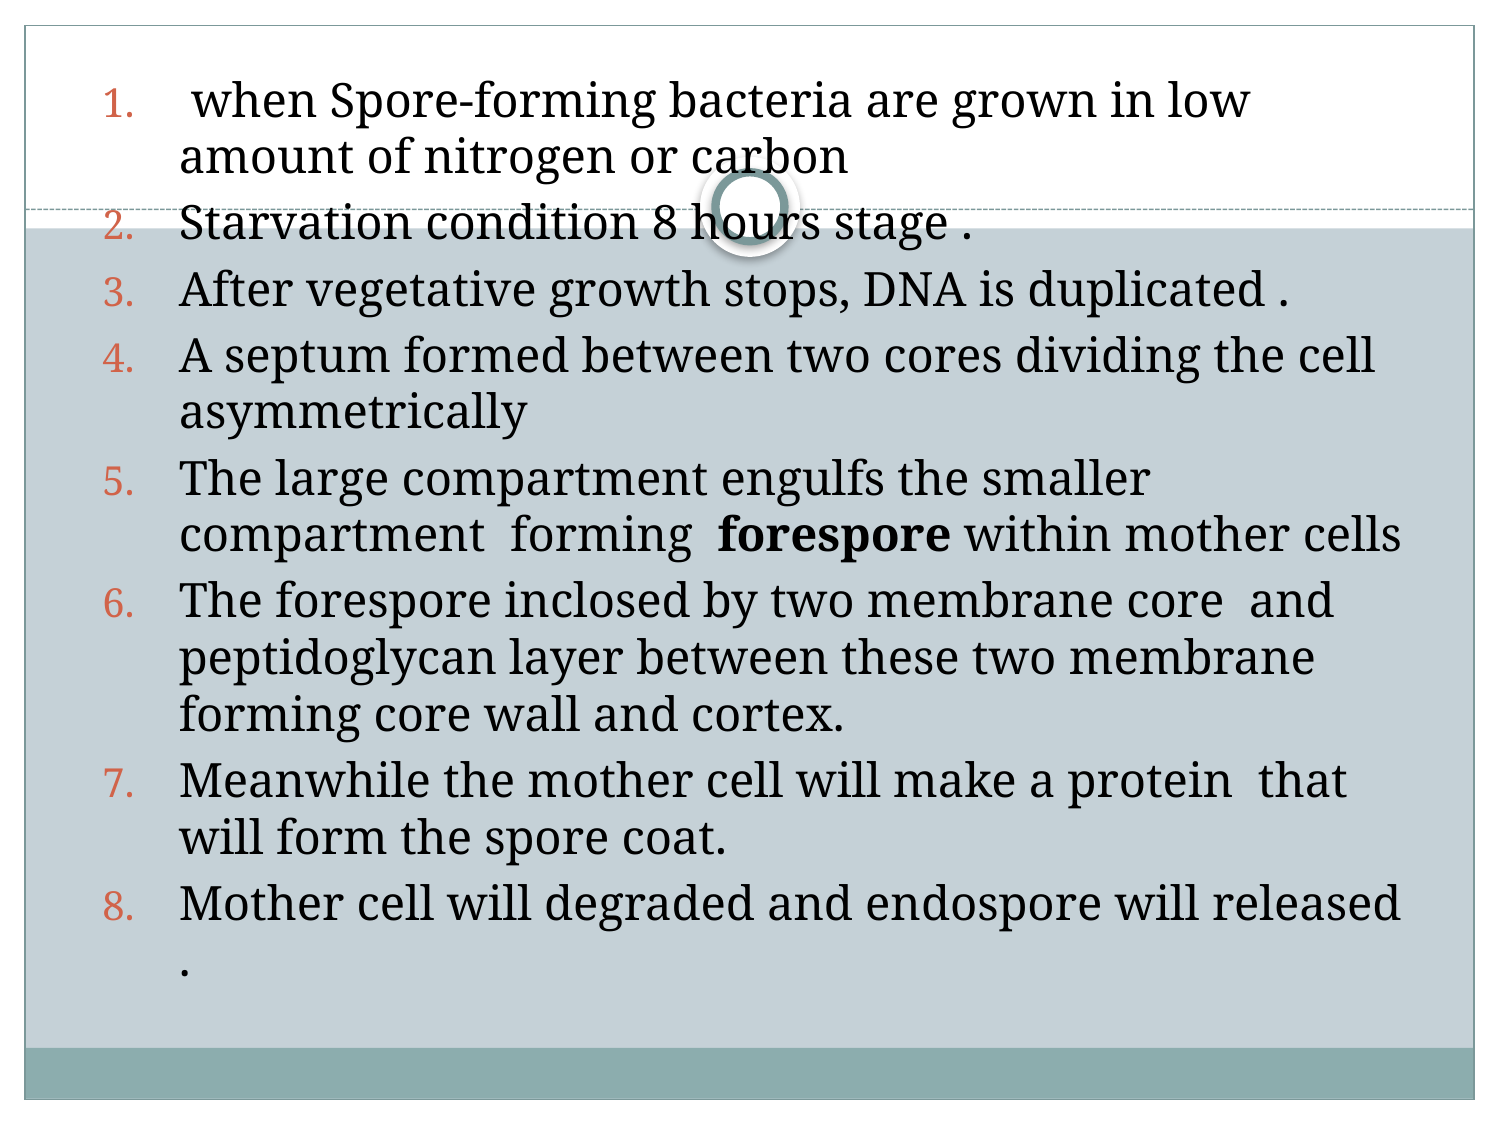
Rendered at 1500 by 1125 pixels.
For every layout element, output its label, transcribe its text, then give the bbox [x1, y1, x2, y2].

list when Spore-forming bacteria are grown in low amount of nitrogen or carbon Starvation condition 8 hours stage . After vegetative growth stops, DNA is duplicated . A septum formed between two cores dividing the cell asymmetrically The large compartment engulfs the smaller compartment forming forespore within mother cells The forespore inclosed by two membrane core and peptidoglycan layer between these two membrane forming core wall and cortex. Meanwhile the mother cell will make a protein that will form the spore coat. Mother cell will degraded and endospore will released . [87, 62, 1425, 1005]
